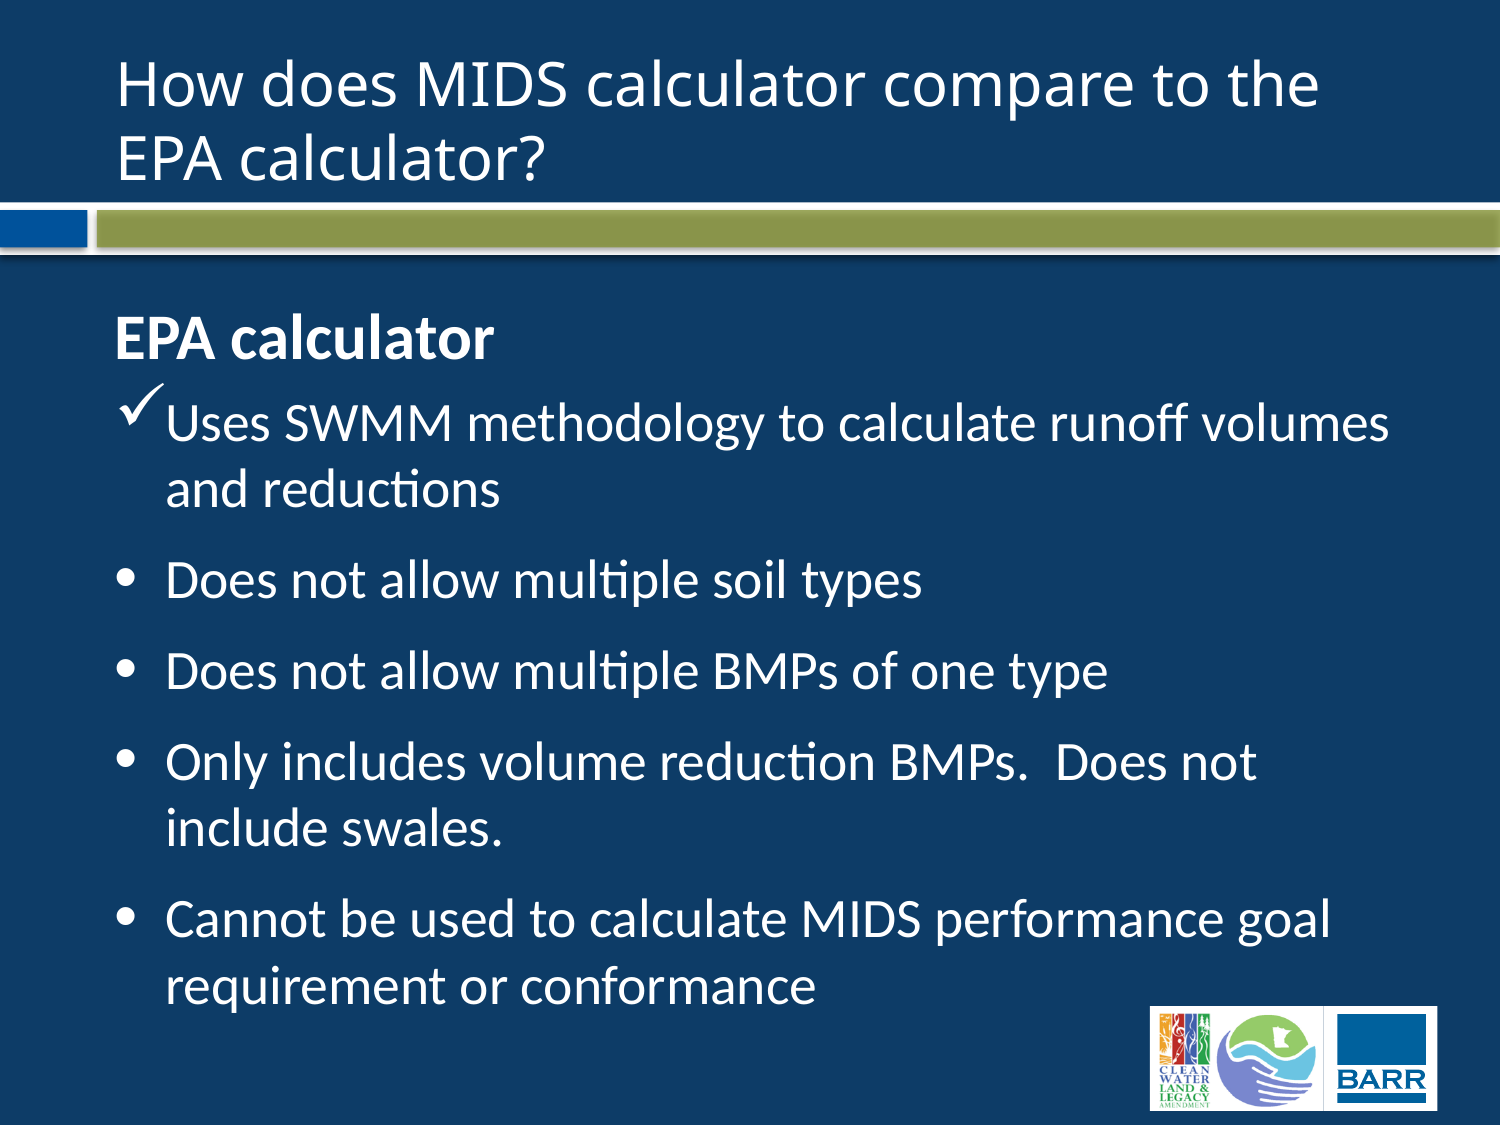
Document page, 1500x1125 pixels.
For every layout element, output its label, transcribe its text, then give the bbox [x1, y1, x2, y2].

picture [1149, 1025, 1323, 1111]
title How does MIDS calculator compare to the EPA calculator? [100, 37, 1438, 200]
list EPA calculator Uses SWMM methodology to calculate runoff volumes and reductions Does not allow multiple soil types Does not allow multiple BMPs of one type Only includes volume reduction BMPs. Does not include swales. Cannot be used to calculate MIDS performance goal requirement or conformance [99, 287, 1438, 1025]
